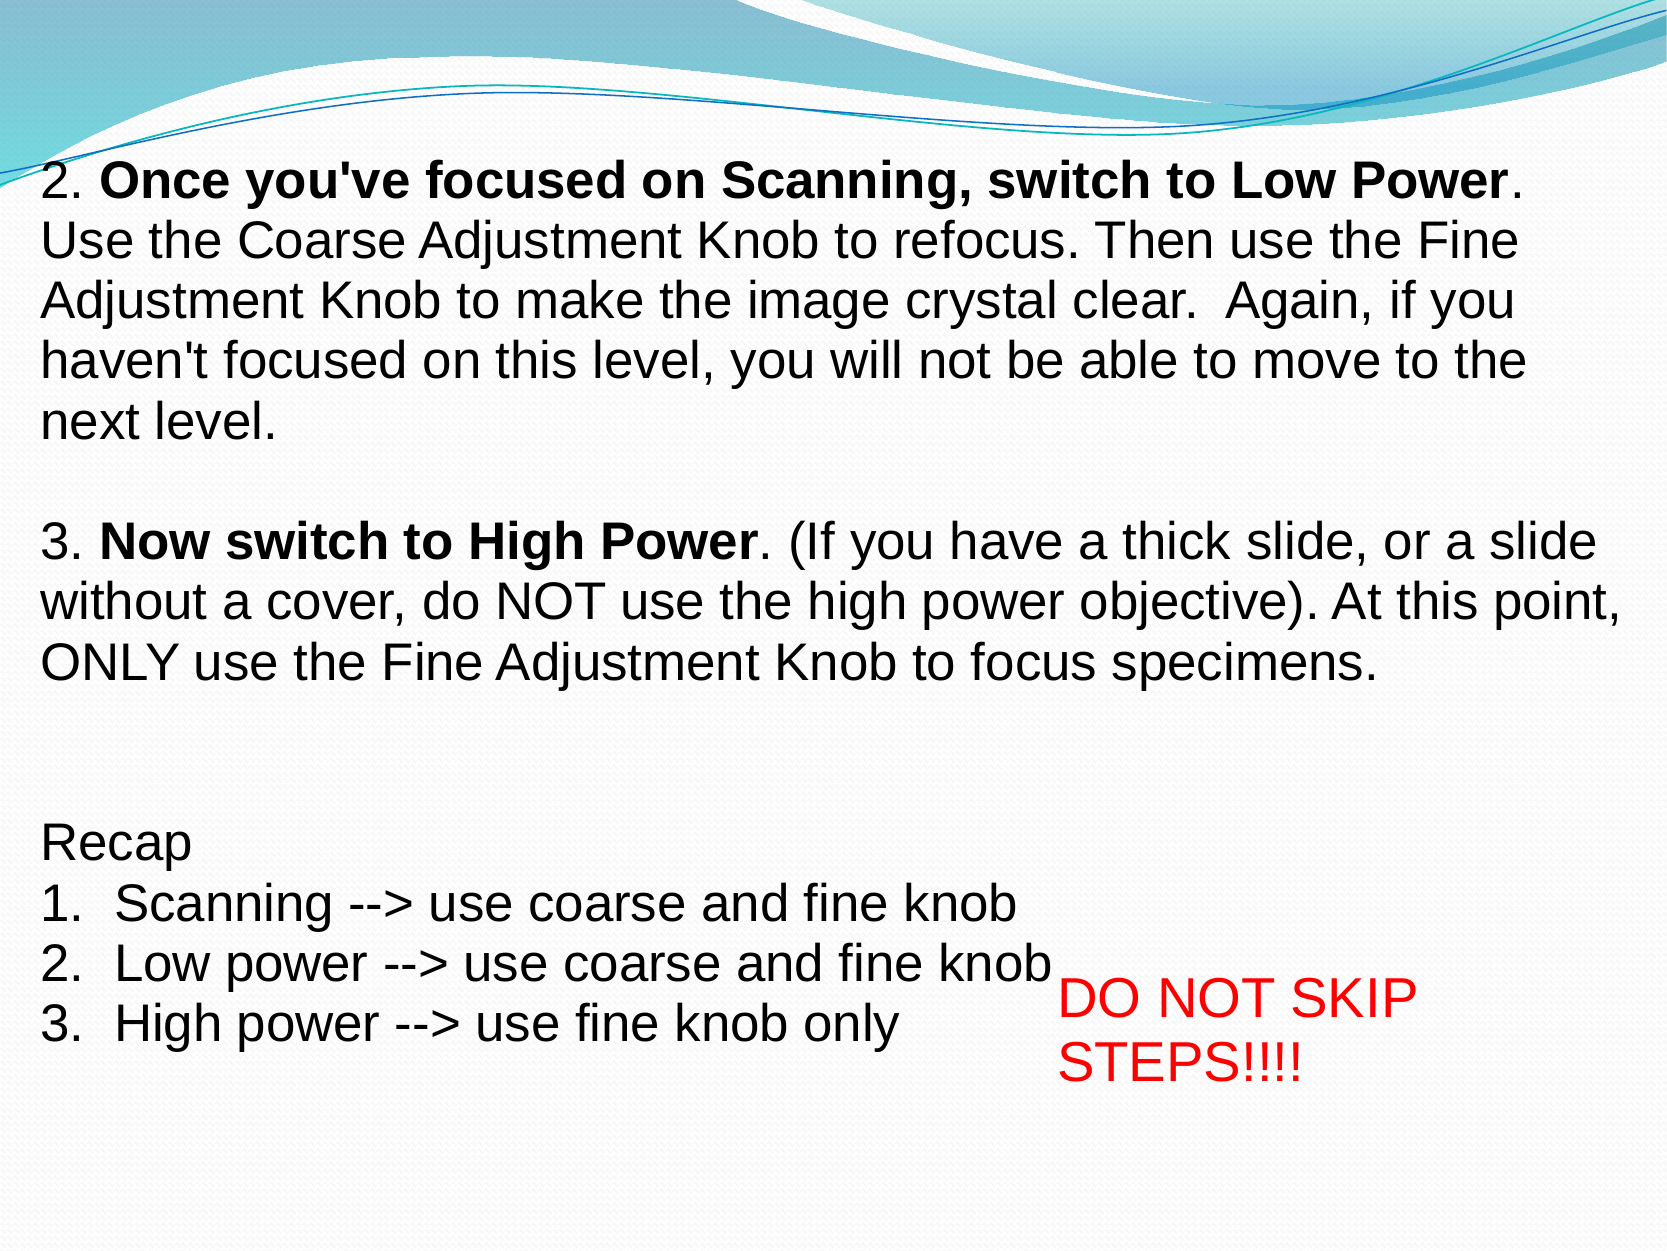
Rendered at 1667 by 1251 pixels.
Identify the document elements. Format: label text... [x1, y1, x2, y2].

text_box DO NOT SKIP STEPS!!!! [1057, 966, 1516, 1095]
list 2. Once you've focused on Scanning, switch to Low Power. Use the Coarse Adjustment Knob to refocus. Then use the Fine Adjustment Knob to make the image crystal clear. Again, if you haven't focused on this level, you will not be able to move to the next level. 3. Now switch to High Power. (If you have a thick slide, or a slide without a cover, do NOT use the high power objective). At this point, ONLY use the Fine Adjustment Knob to focus specimens. Recap 1. Scanning --> use coarse and fine knob 2. Low power --> use coarse and fine knob 3. High power --> use fine knob only [40, 150, 1625, 1057]
